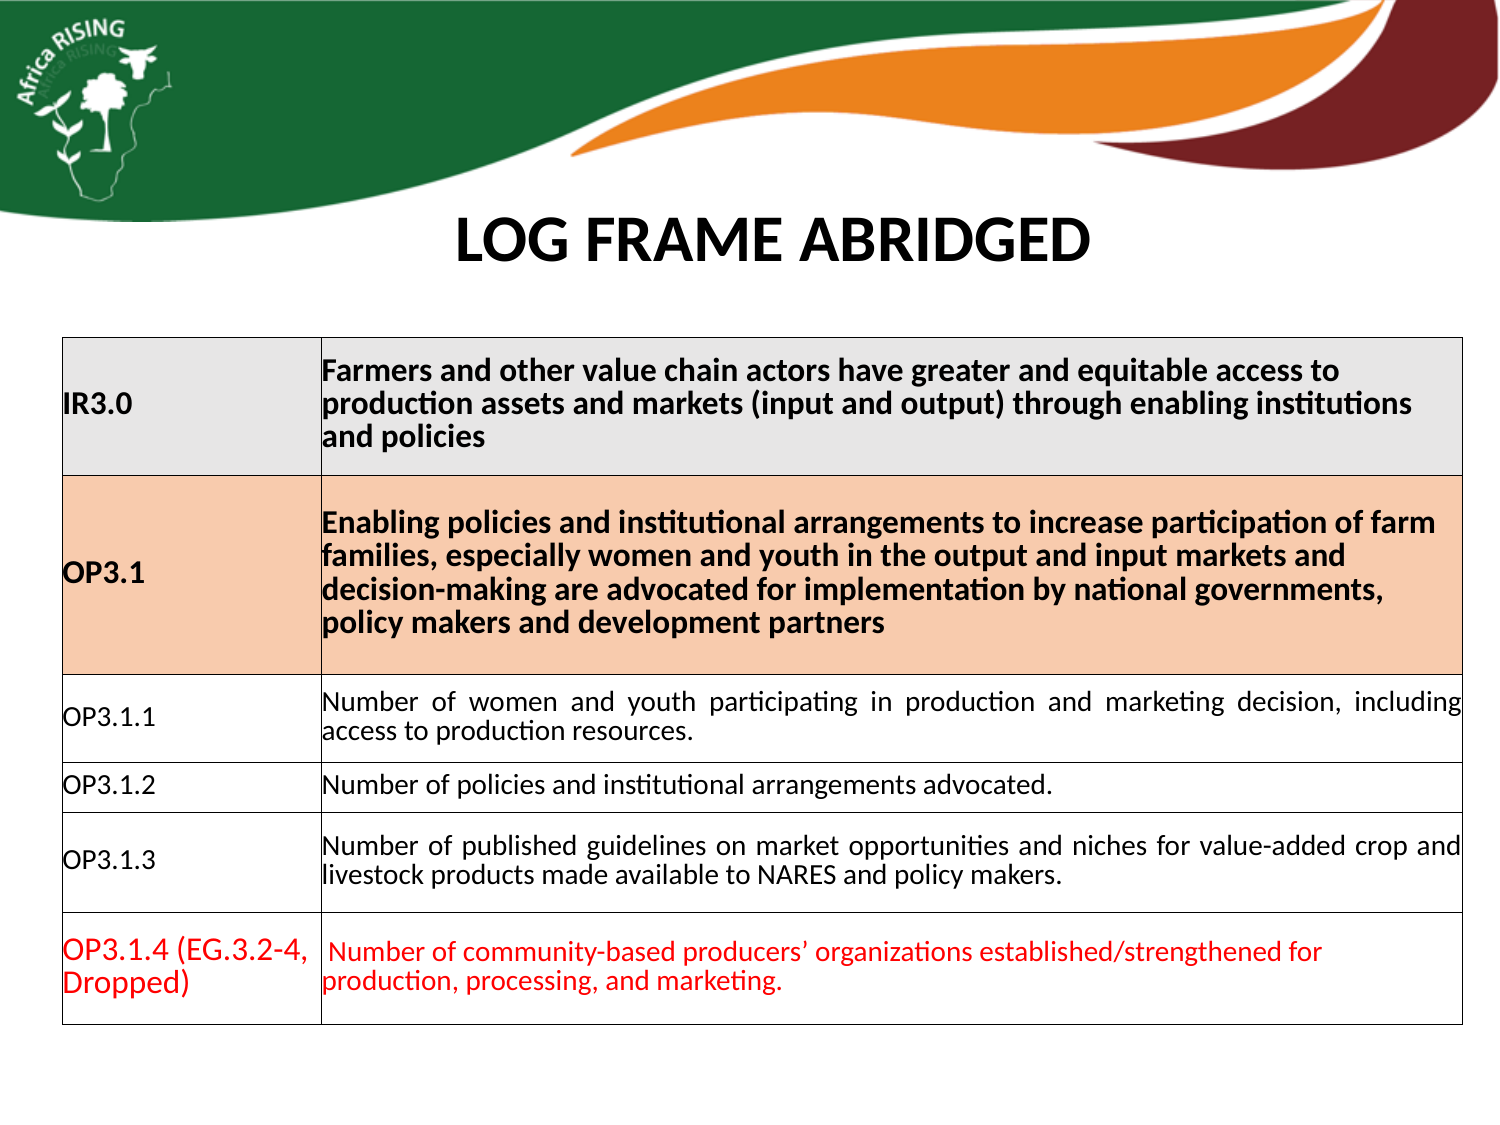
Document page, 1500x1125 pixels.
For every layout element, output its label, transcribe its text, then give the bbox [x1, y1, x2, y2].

table_cell OP3.1.3 [63, 813, 321, 912]
table_cell Number of community-based producers’ organizations established/strengthened for production, processing, and marketing. [322, 913, 1462, 1024]
table_cell Number of women and youth participating in production and marketing decision, including access to production resources. [322, 675, 1462, 762]
table_cell Enabling policies and institutional arrangements to increase participation of farm families, especially women and youth in the output and input markets and decision-making are advocated for implementation by national governments, policy makers and development partners [322, 476, 1462, 674]
table_cell Number of published guidelines on market opportunities and niches for value-added crop and livestock products made available to NARES and policy makers. [322, 813, 1462, 912]
table_cell OP3.1.4 (EG.3.2-4, Dropped) [63, 913, 321, 1024]
table_cell Number of policies and institutional arrangements advocated. [322, 763, 1462, 812]
text_box LOG FRAME ABRIDGED [149, 187, 1413, 288]
table_cell OP3.1 [63, 476, 321, 674]
table_cell OP3.1.1 [63, 675, 321, 762]
picture [0, 0, 1499, 222]
table_header IR3.0 [63, 338, 321, 475]
table_header Farmers and other value chain actors have greater and equitable access to production assets and markets (input and output) through enabling institutions and policies [322, 338, 1462, 475]
table_cell OP3.1.2 [63, 763, 321, 812]
